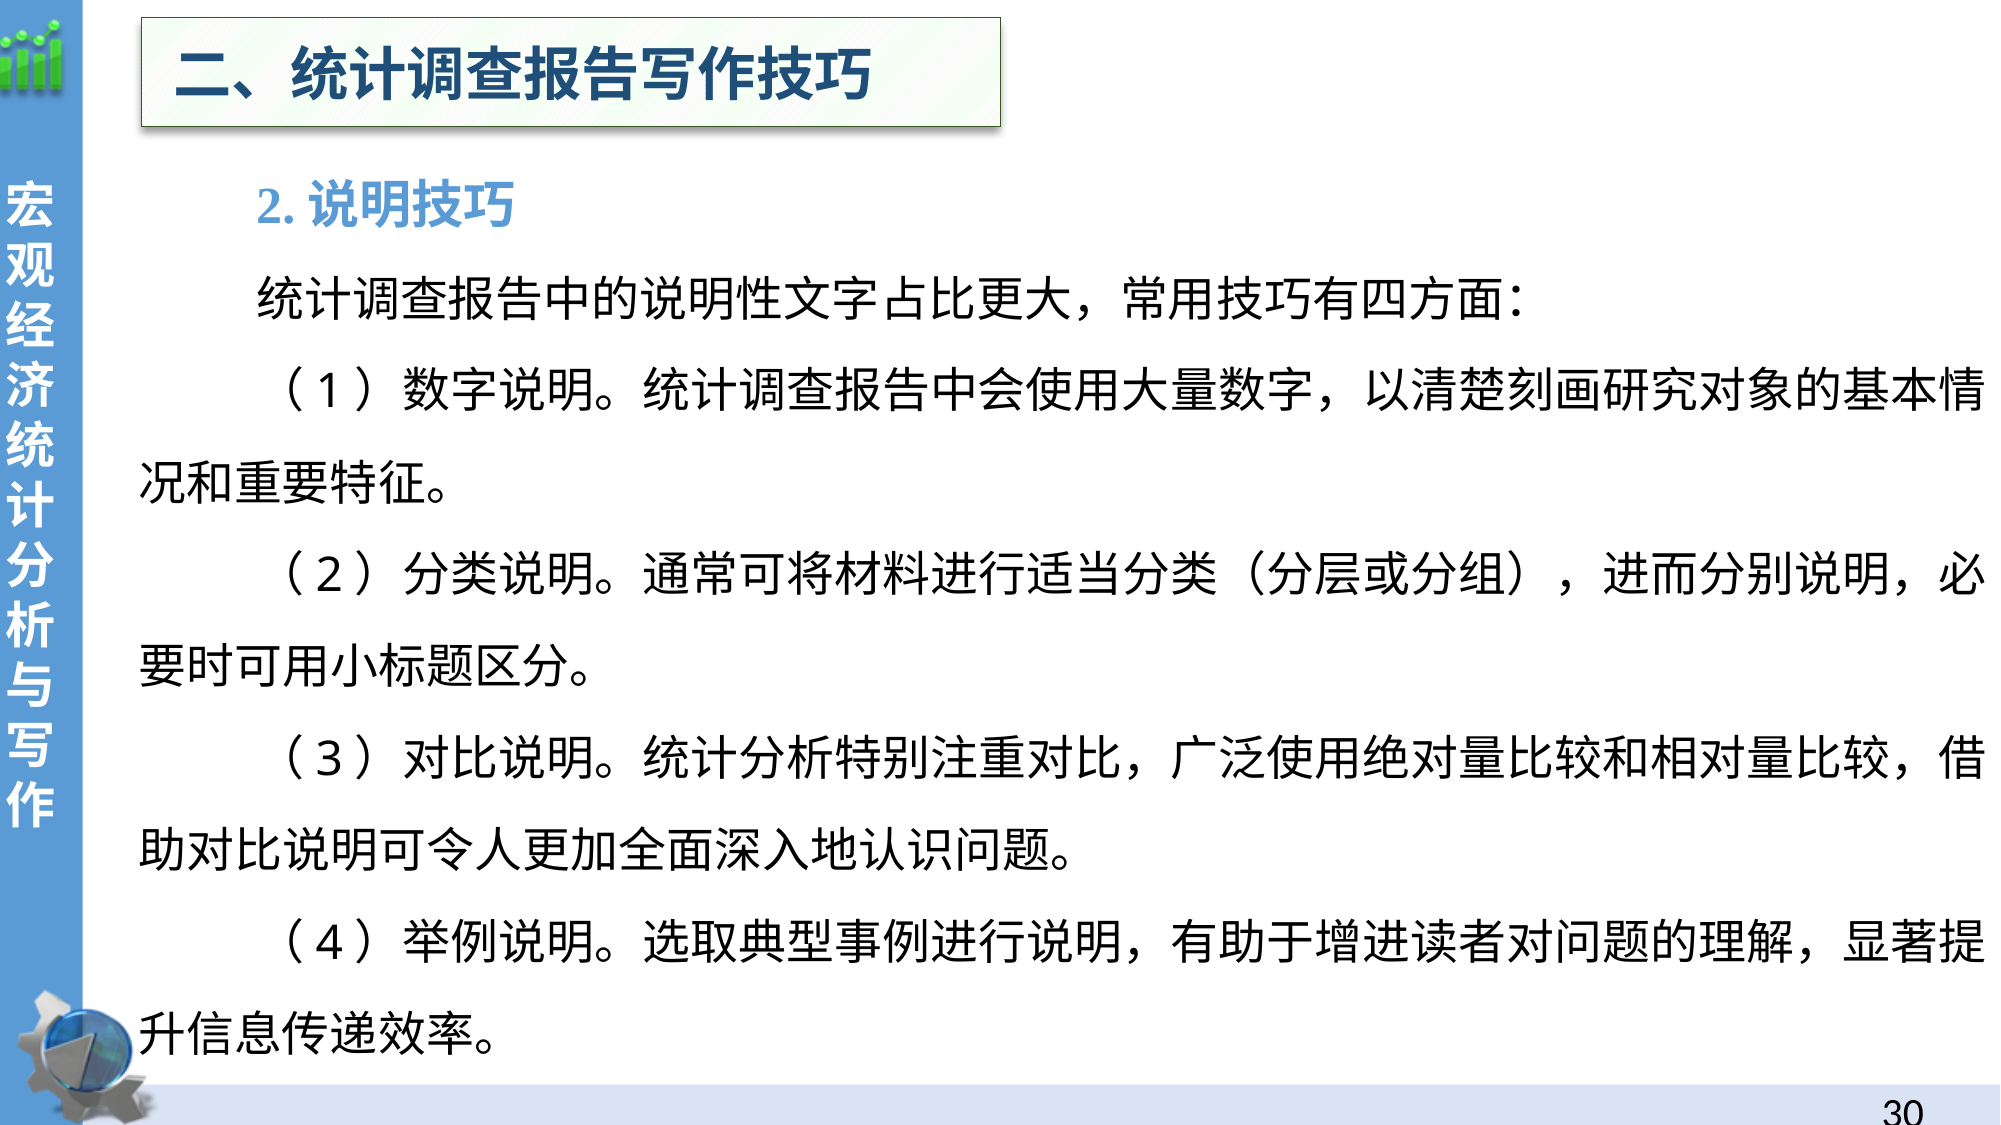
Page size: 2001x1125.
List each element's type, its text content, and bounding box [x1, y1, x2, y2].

text_box 二、统计调查报告写作技巧 [141, 17, 1000, 127]
text_box 29 [1786, 1085, 1940, 1125]
text_box 2.说明技巧 统计调查报告中的说明性文字占比更大，常用技巧有四方面： （1）数字说明。统计调查报告中会使用大量数字，以清楚刻画研究对象的基本情况和重要特征。 （2）分类说明。通常可将材料进行适当分类（分层或分组），进而分别说明，必要时可用小标题区分。 （3）对比说明。统计分析特别注重对比，广泛使用绝对量比较和相对量比较，借助对比说明可令人更加全面深入地认识问题。 （4）举例说明。选取典型事例进行说明，有助于增进读者对问题的理解，显著提升信息传递效率。 [123, 126, 2000, 1068]
picture [0, 0, 2001, 1125]
